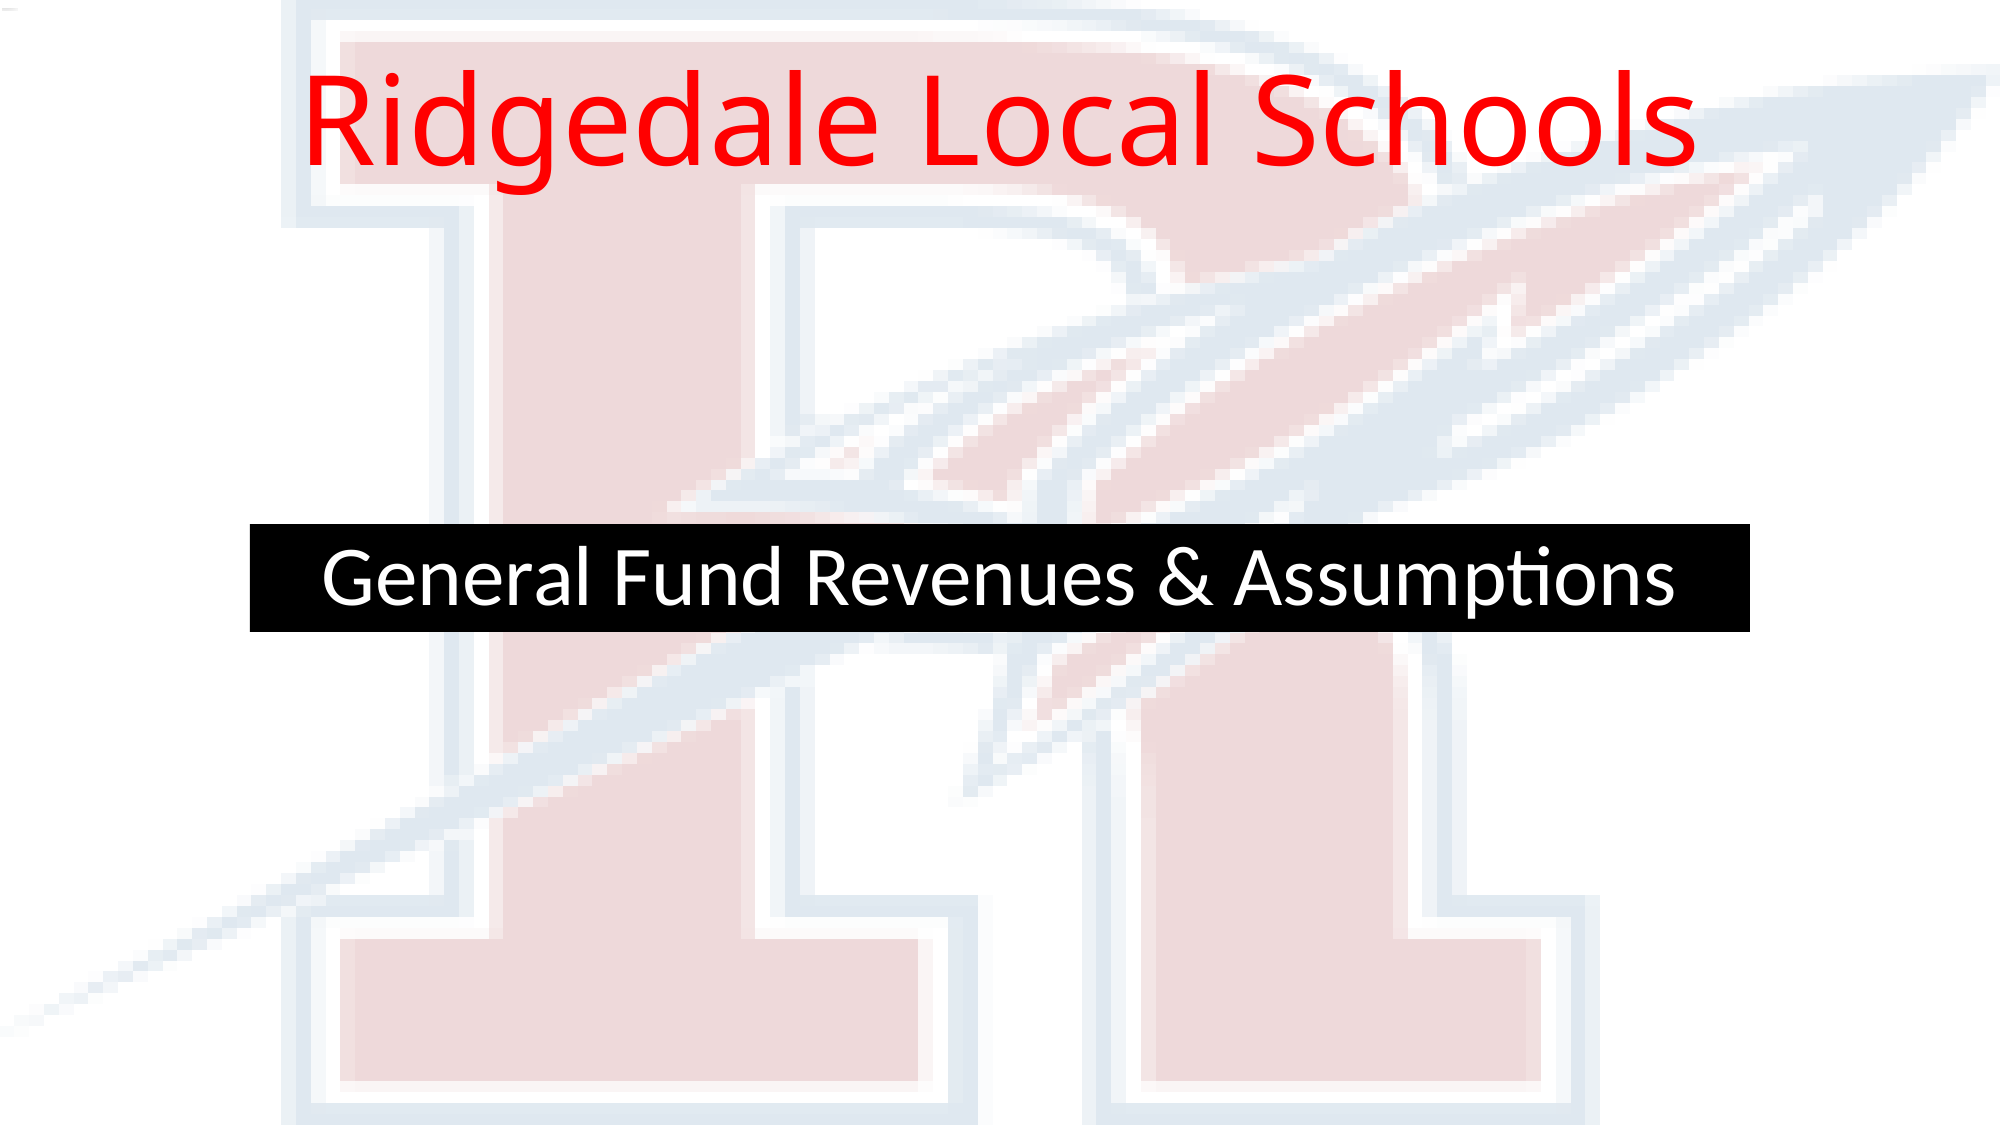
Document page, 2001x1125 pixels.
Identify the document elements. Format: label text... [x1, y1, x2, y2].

subtitle General Fund Revenues & Assumptions [249, 524, 1750, 632]
title Ridgedale Local Schools [249, 41, 1750, 200]
